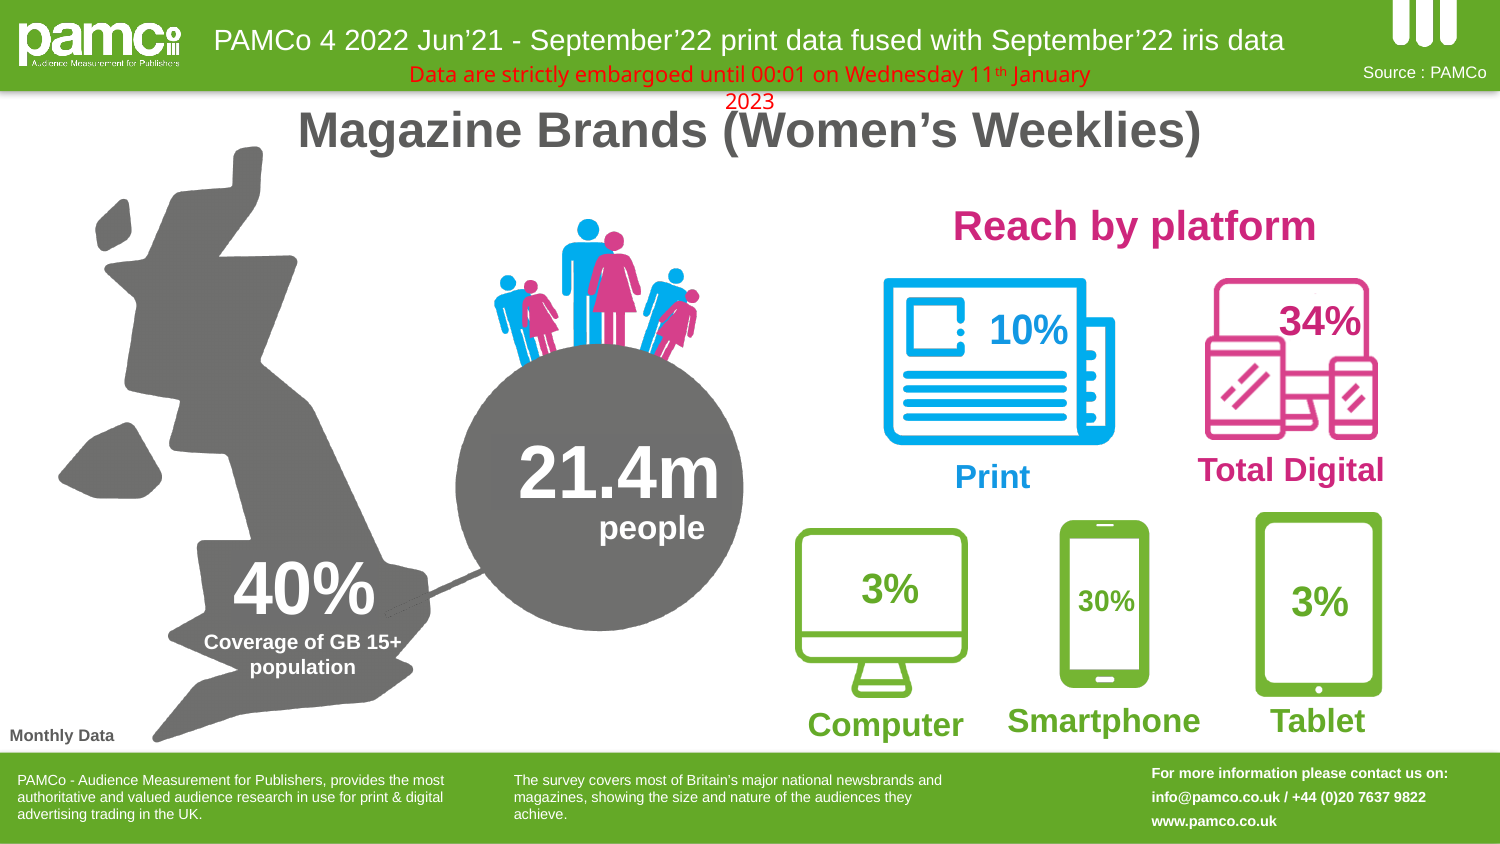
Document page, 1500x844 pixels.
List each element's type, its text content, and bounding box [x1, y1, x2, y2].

picture [17, 20, 182, 68]
picture [1038, 483, 1174, 708]
picture [857, 244, 1141, 477]
picture [1387, 0, 1458, 81]
picture [961, 469, 970, 476]
picture [41, 163, 758, 763]
text_box Magazine Brands (Women’s Weeklies) [0, 91, 1500, 163]
picture [795, 528, 968, 698]
picture [1205, 278, 1378, 440]
picture [1240, 491, 1397, 713]
